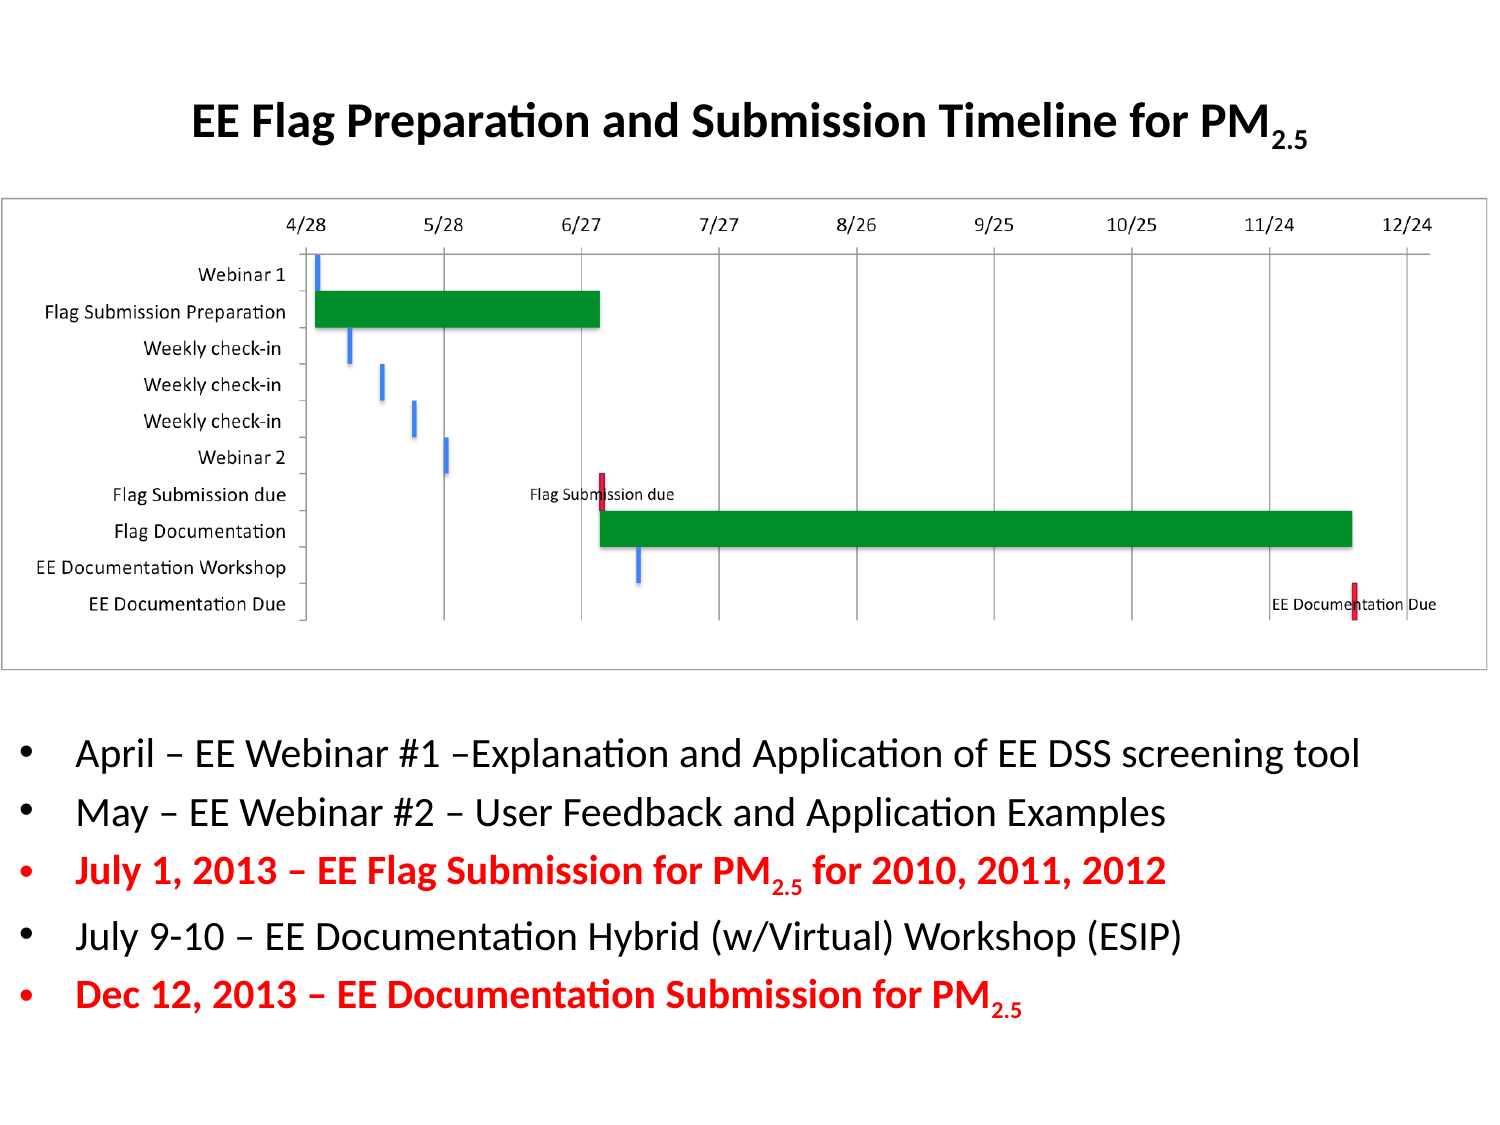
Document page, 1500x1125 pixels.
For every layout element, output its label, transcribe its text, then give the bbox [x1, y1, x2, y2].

title EE Flag Preparation and Submission Timeline for PM2.5 [75, 45, 1425, 196]
list April – EE Webinar #1 –Explanation and Application of EE DSS screening tool May – EE Webinar #2 – User Feedback and Application Examples July 1, 2013 – EE Flag Submission for PM2.5 for 2010, 2011, 2012 July 9-10 – EE Documentation Hybrid (w/Virtual) Workshop (ESIP) Dec 12, 2013 – EE Documentation Submission for PM2.5 [4, 718, 1488, 1074]
picture [0, 197, 1488, 671]
